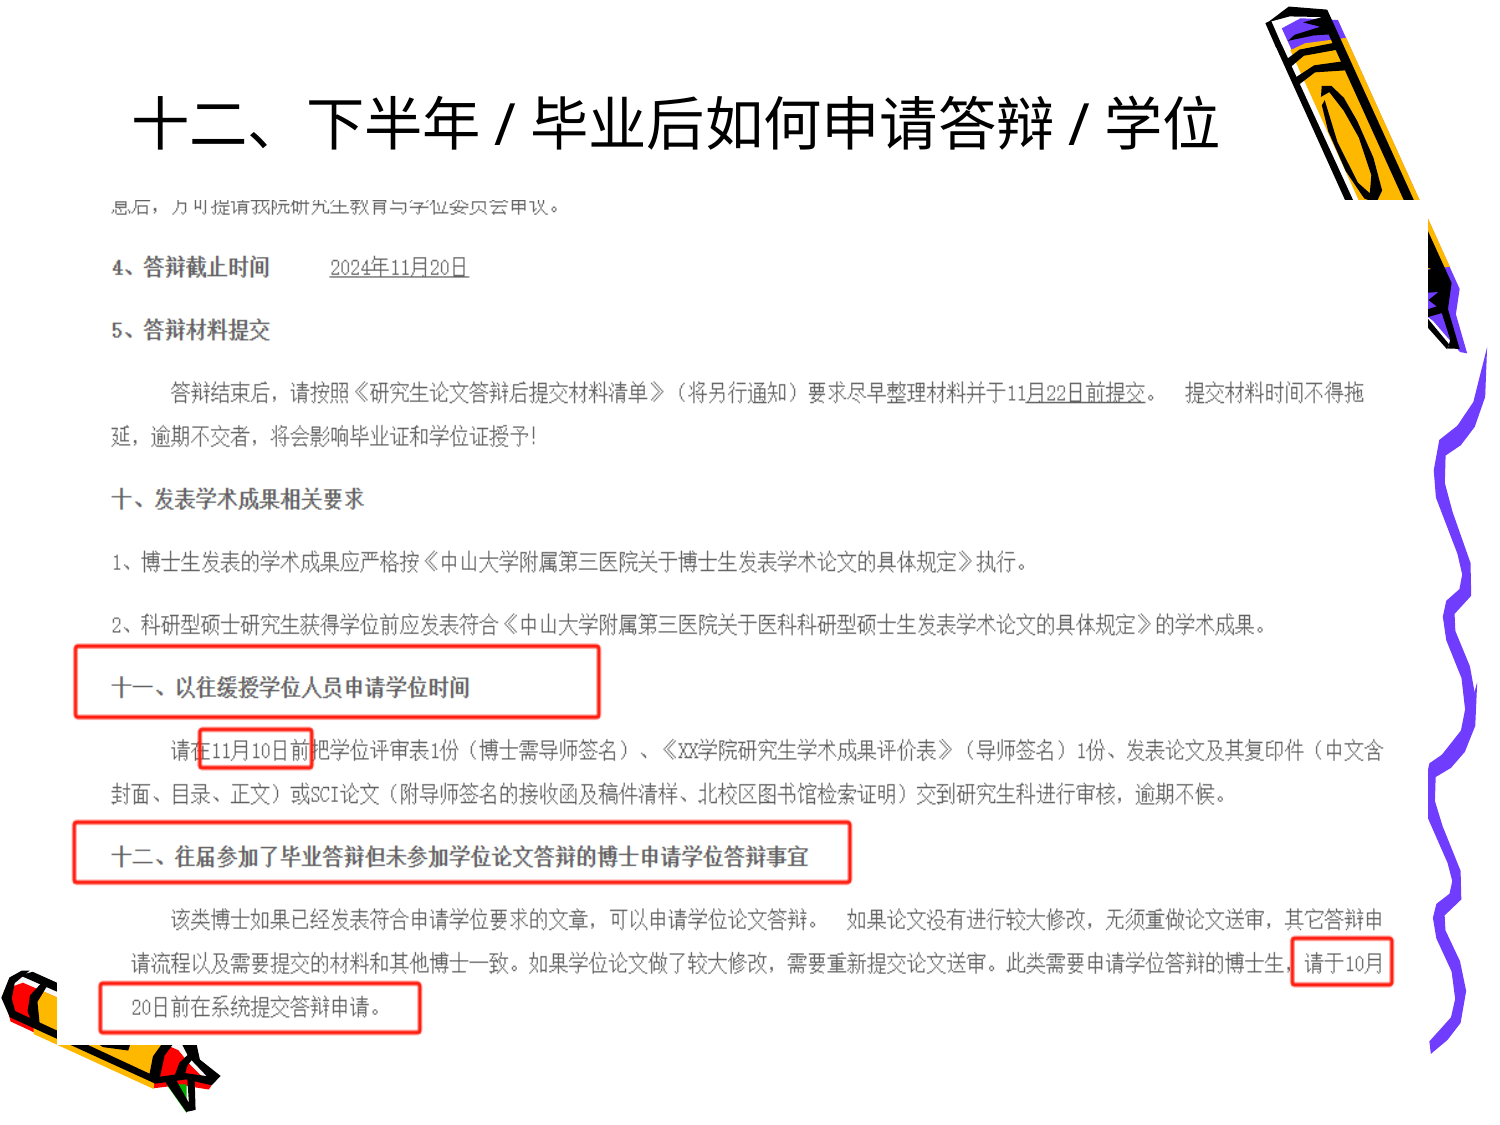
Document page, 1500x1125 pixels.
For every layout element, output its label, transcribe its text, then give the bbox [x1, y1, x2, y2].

title 十二、下半年/毕业后如何申请答辩/学位 [112, 49, 1240, 166]
picture [57, 200, 1428, 1045]
